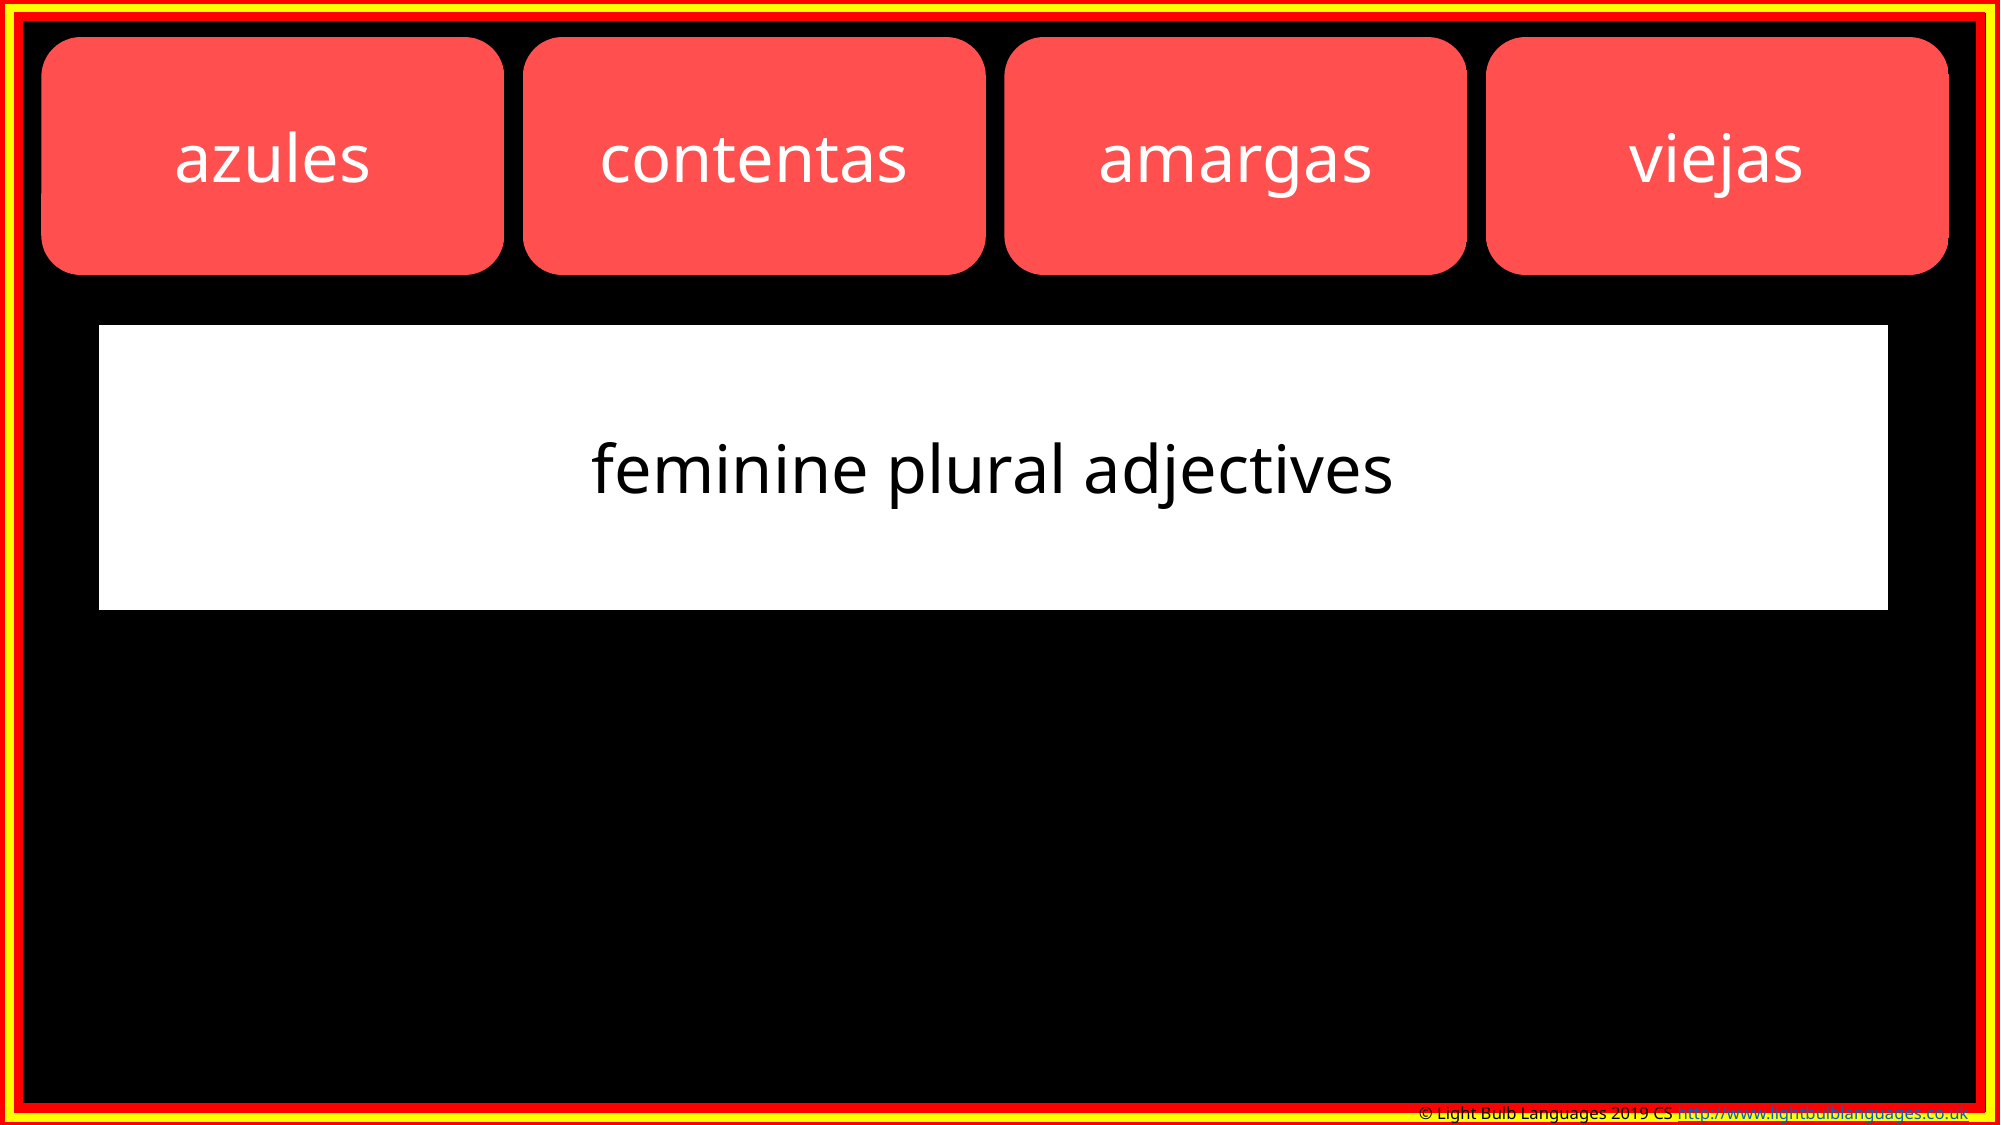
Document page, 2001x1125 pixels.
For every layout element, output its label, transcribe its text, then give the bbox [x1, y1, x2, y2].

text_box feminine plural adjectives [99, 325, 1888, 610]
text_box viejas [1484, 35, 1950, 277]
text_box [17, 15, 1982, 1109]
text_box [0, 0, 2000, 1125]
text_box contentas [521, 35, 987, 277]
text_box © Light Bulb Languages 2019 CS http://www.lightbulblanguages.co.uk [1404, 1095, 2000, 1125]
text_box amargas [1003, 35, 1469, 277]
text_box azules [40, 35, 506, 277]
text_box [9, 8, 1992, 1118]
